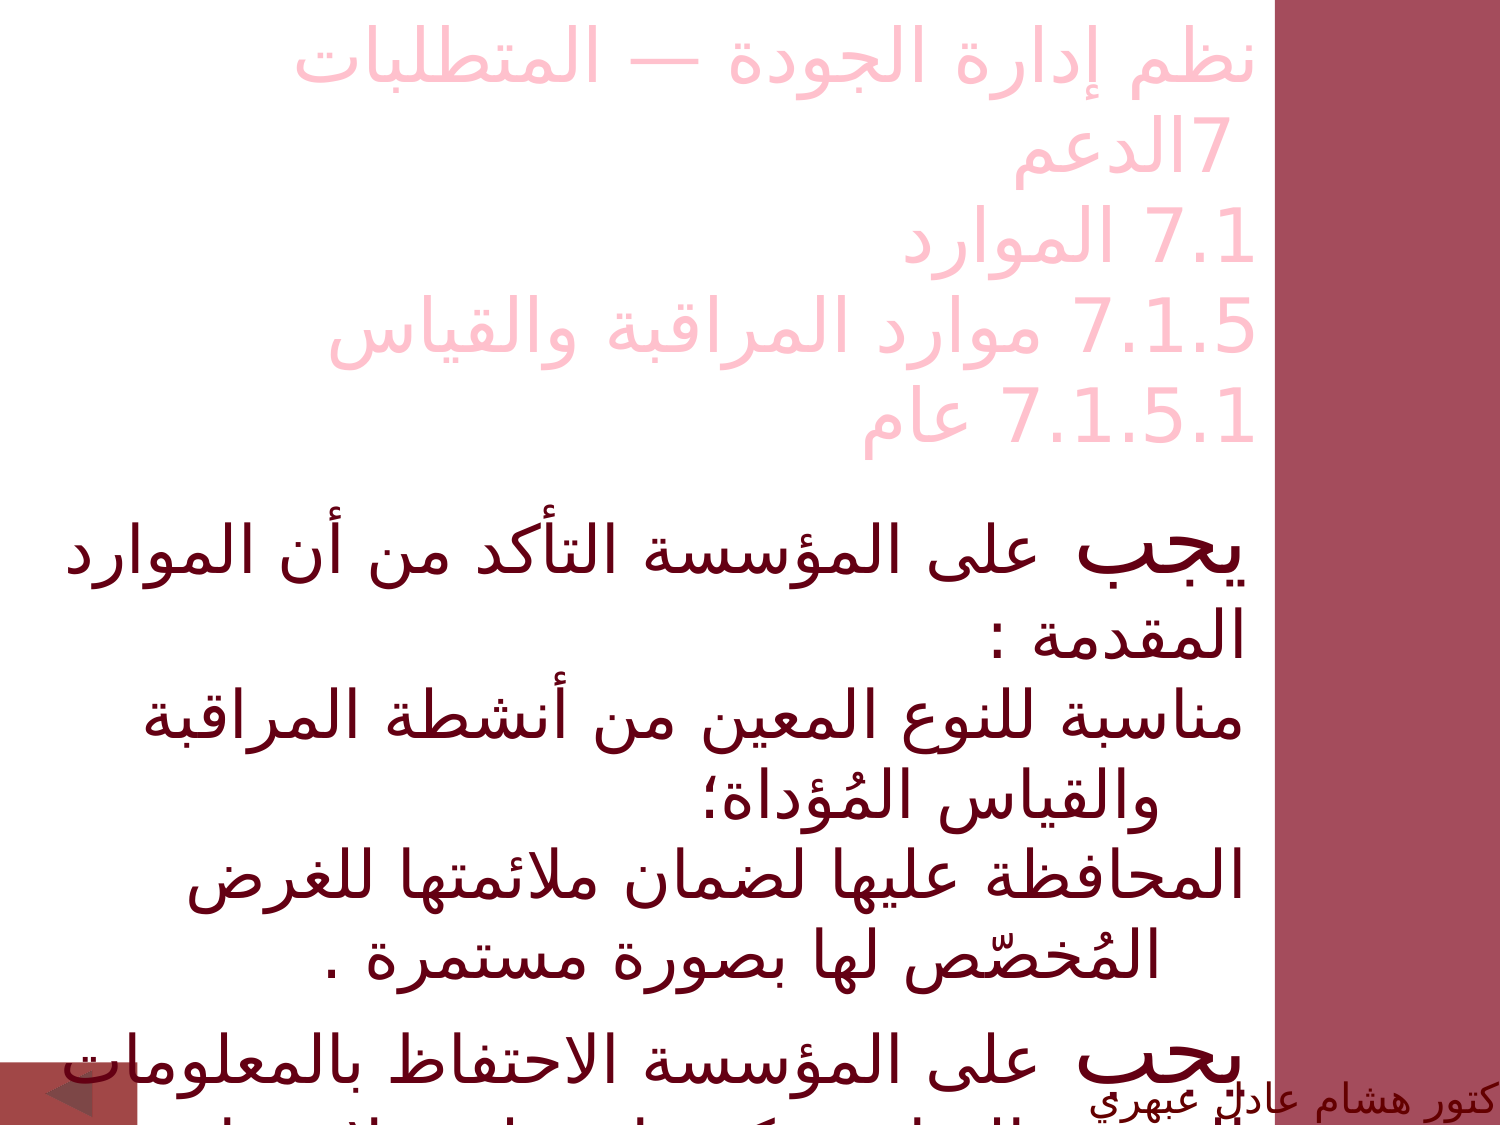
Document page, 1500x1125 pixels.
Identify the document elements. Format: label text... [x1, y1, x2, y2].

text_box الدكتور هشام عادل عبهري [1263, 1064, 1500, 1125]
text_box يجب على المؤسسة التأكد من أن الموارد المقدمة : مناسبة للنوع المعين من أنشطة المراقبة والقياس المُؤداة؛ المحافظة عليها لضمان ملائمتها للغرض المُخصّص لها بصورة مستمرة . يجب على المؤسسة الاحتفاظ بالمعلومات الموثقة المناسبة كبرهان على ملائمتها للغرض من موارد المراقبة والقياس. [12, 474, 1263, 1125]
text_box نظم إدارة الجودة — المتطلبات 7الدعم 7.1 الموارد 7.1.5 موارد المراقبة والقياس 7.1.5.1 عام [0, 0, 1275, 465]
text_box [0, 1060, 12, 1125]
text_box [1273, 0, 1500, 1064]
